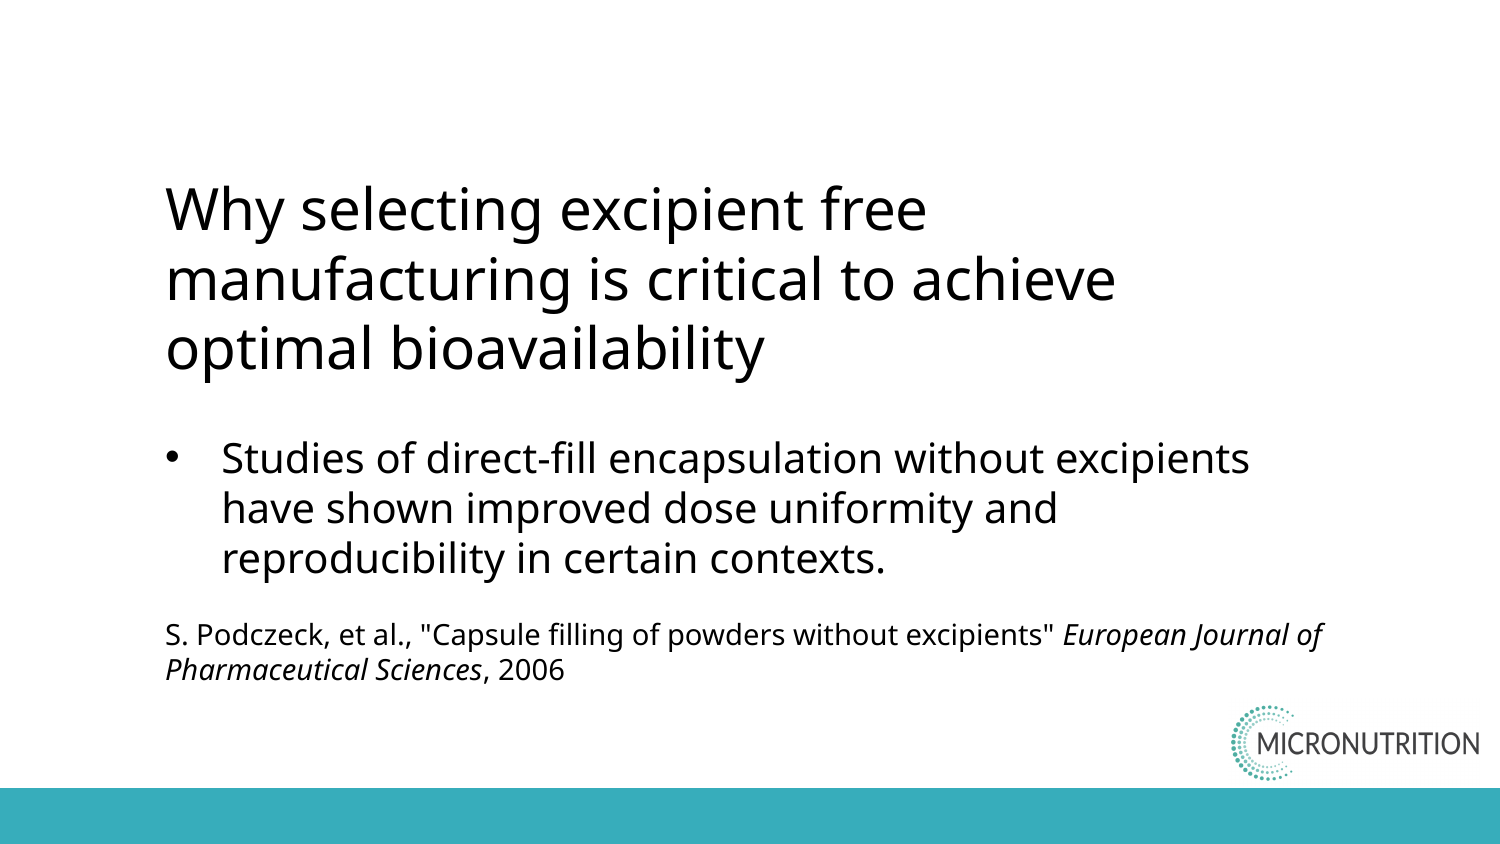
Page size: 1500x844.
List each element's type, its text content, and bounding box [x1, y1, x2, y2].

text_box Why selecting excipient free manufacturing is critical to achieve optimal bioavailability Studies of direct-fill encapsulation without excipients have shown improved dose uniformity and reproducibility in certain contexts. S. Podczeck, et al., "Capsule filling of powders without excipients" European Journal of Pharmaceutical Sciences, 2006 [149, 164, 1350, 694]
picture [1228, 698, 1480, 789]
text_box [0, 787, 1500, 844]
